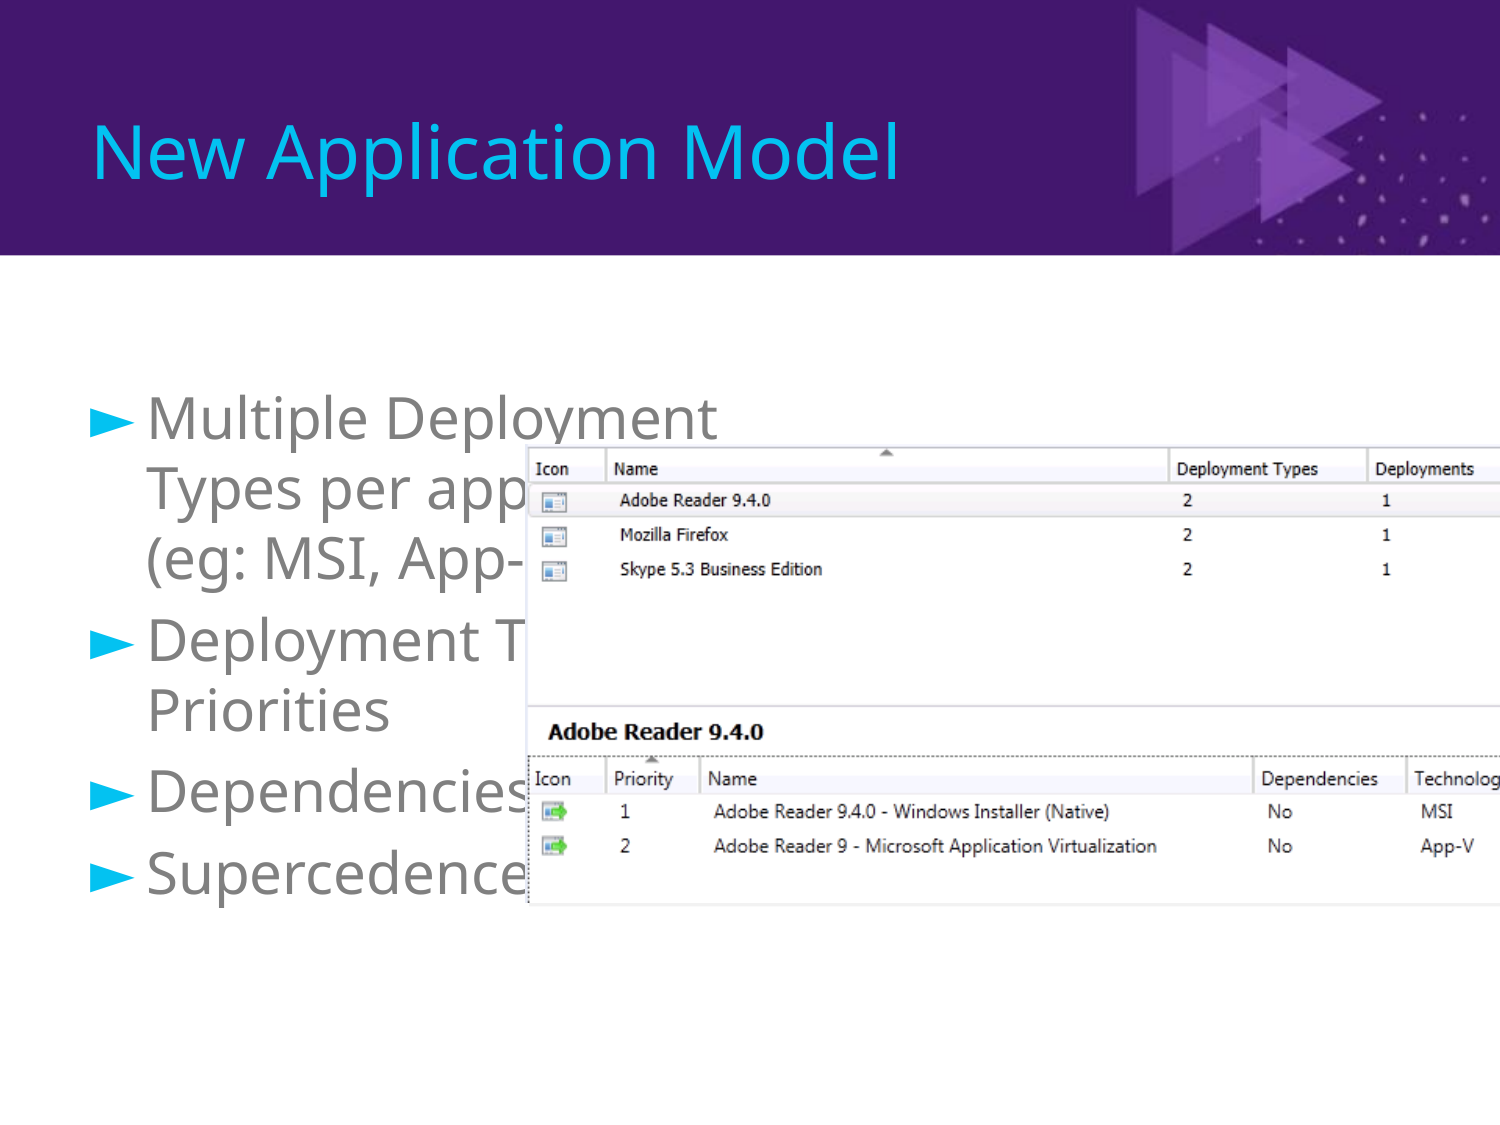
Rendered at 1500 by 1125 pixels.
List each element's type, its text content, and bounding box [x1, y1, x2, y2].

picture [525, 444, 1500, 903]
title New Application Model [75, 56, 1425, 244]
list Multiple Deployment Types per application (eg: MSI, App-V) Deployment Type Priorities Dependencies Supercedence [75, 373, 750, 1005]
picture [0, 0, 1500, 255]
